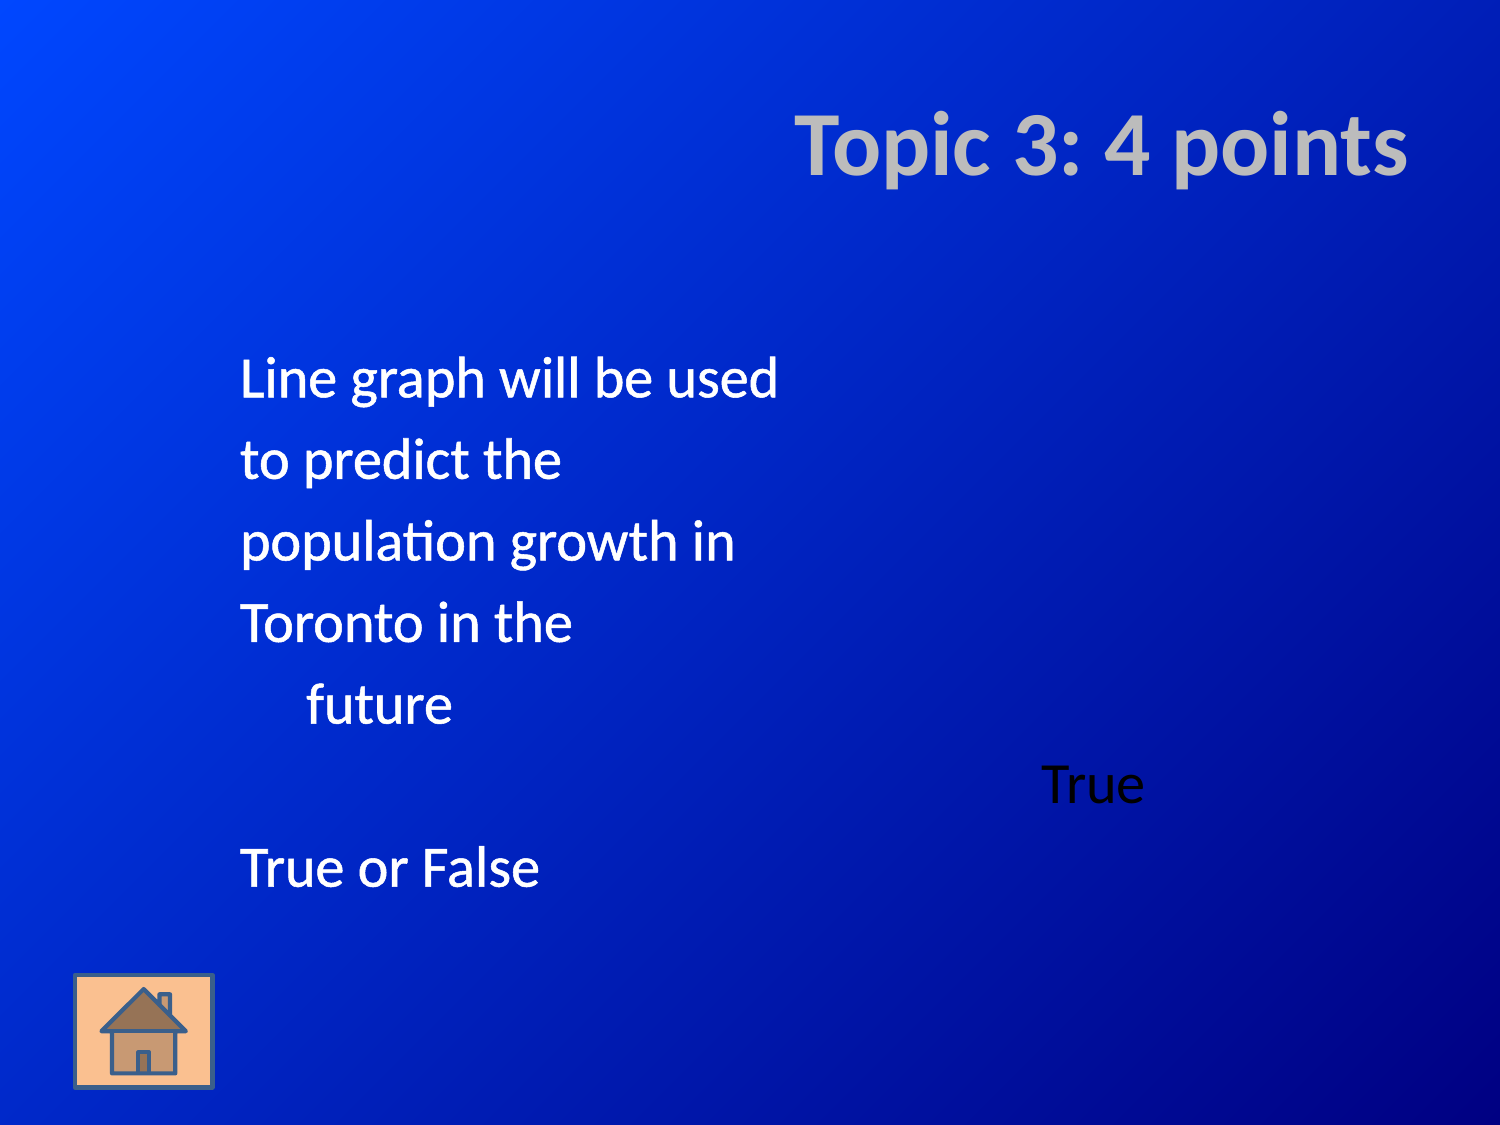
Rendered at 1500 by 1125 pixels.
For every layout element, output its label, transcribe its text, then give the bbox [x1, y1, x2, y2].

title Topic 3: 4 points [75, 45, 1425, 233]
text_box [73, 973, 215, 1090]
list True [762, 737, 1425, 1005]
list Line graph will be used to predict the population growth in Toronto in the future True or False [225, 249, 888, 993]
